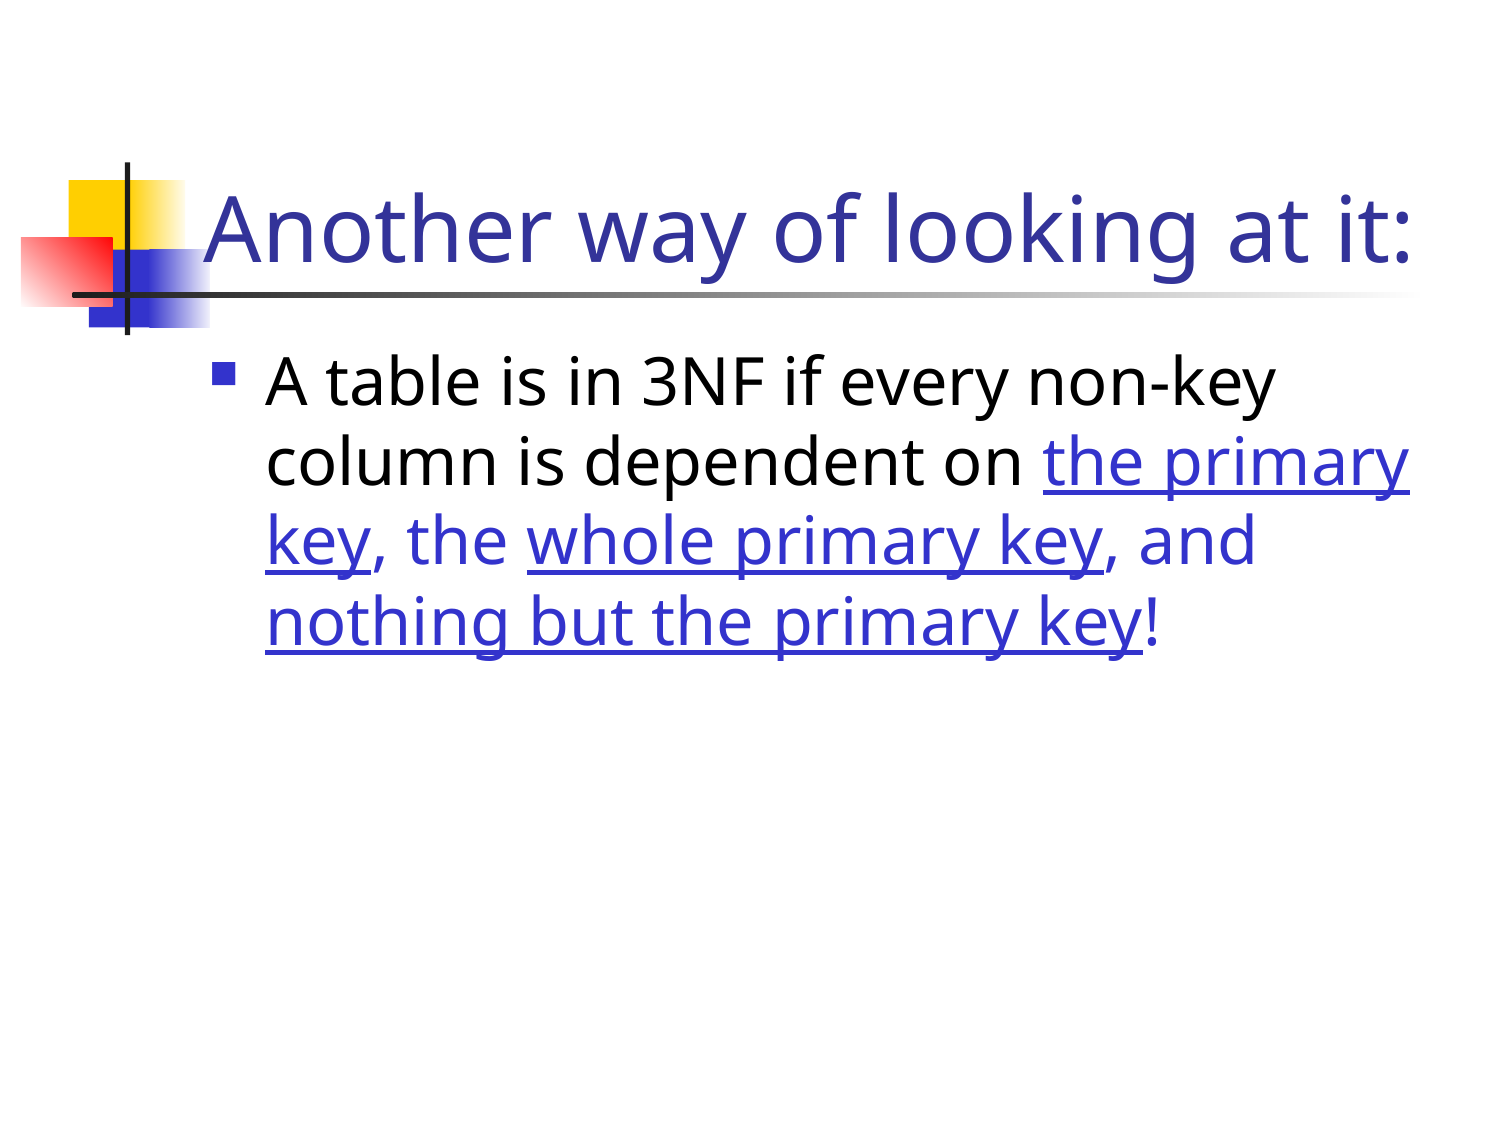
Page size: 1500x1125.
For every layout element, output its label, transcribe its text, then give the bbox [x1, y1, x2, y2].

list A table is in 3NF if every non-key column is dependent on the primary key, the whole primary key, and nothing but the primary key! [193, 331, 1469, 1006]
title Another way of looking at it: [188, 101, 1468, 289]
